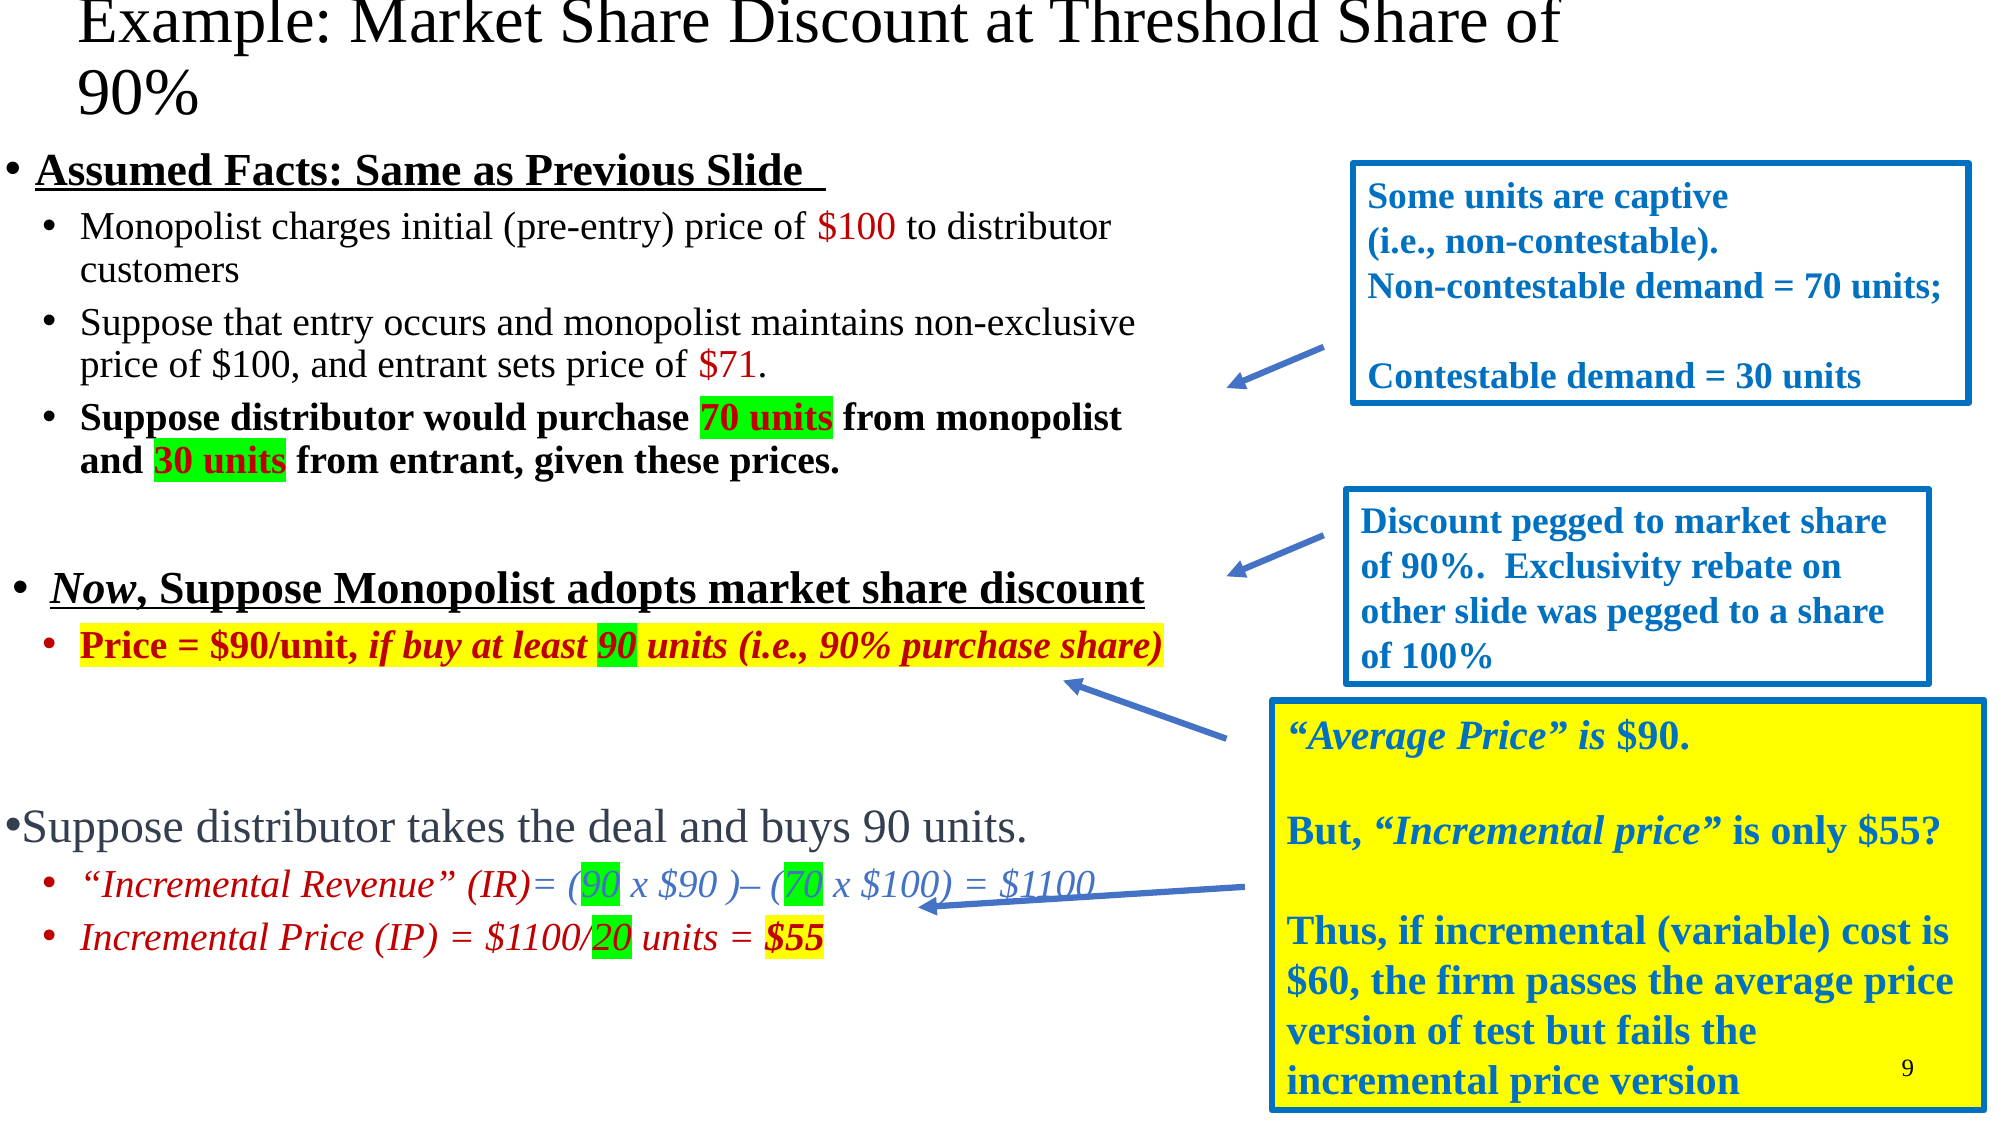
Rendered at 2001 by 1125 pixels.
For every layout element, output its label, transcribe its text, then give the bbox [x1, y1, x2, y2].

text_box Some units are captive (i.e., non-contestable). Non-contestable demand = 70 units; Contestable demand = 30 units [1352, 163, 1969, 404]
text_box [1226, 535, 1324, 577]
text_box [1226, 346, 1324, 388]
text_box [917, 886, 1245, 908]
slide_number 9 [1479, 1036, 1930, 1097]
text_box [1063, 680, 1227, 739]
title Example: Market Share Discount at Threshold Share of 90% [62, 0, 1717, 139]
text_box Discount pegged to market share of 90%. Exclusivity rebate on other slide was pegged to a share of 100% [1345, 489, 1930, 684]
list Assumed Facts: Same as Previous Slide Monopolist charges initial (pre-entry) price of $100 to distributor customers Suppose that entry occurs and monopolist maintains non-exclusive price of $100, and entrant sets price of $71. Suppose distributor would purchase 70 units from monopolist and 30 units from entrant, given these prices. Now, Suppose Monopolist adopts market share discount Price = $90/unit, if buy at least 90 units (i.e., 90% purchase share) Suppose distributor takes the deal and buys 90 units. “Incremental Revenue” (IR)= (90 x $90 )– (70 x $100) = $1100 Incremental Price (IP) = $1100/20 units = $55 [0, 138, 1194, 1116]
text_box “Average Price” is $90. But, “Incremental price” is only $55? Thus, if incremental (variable) cost is $60, the firm passes the average price version of test but fails the incremental price version [1271, 700, 1985, 1111]
